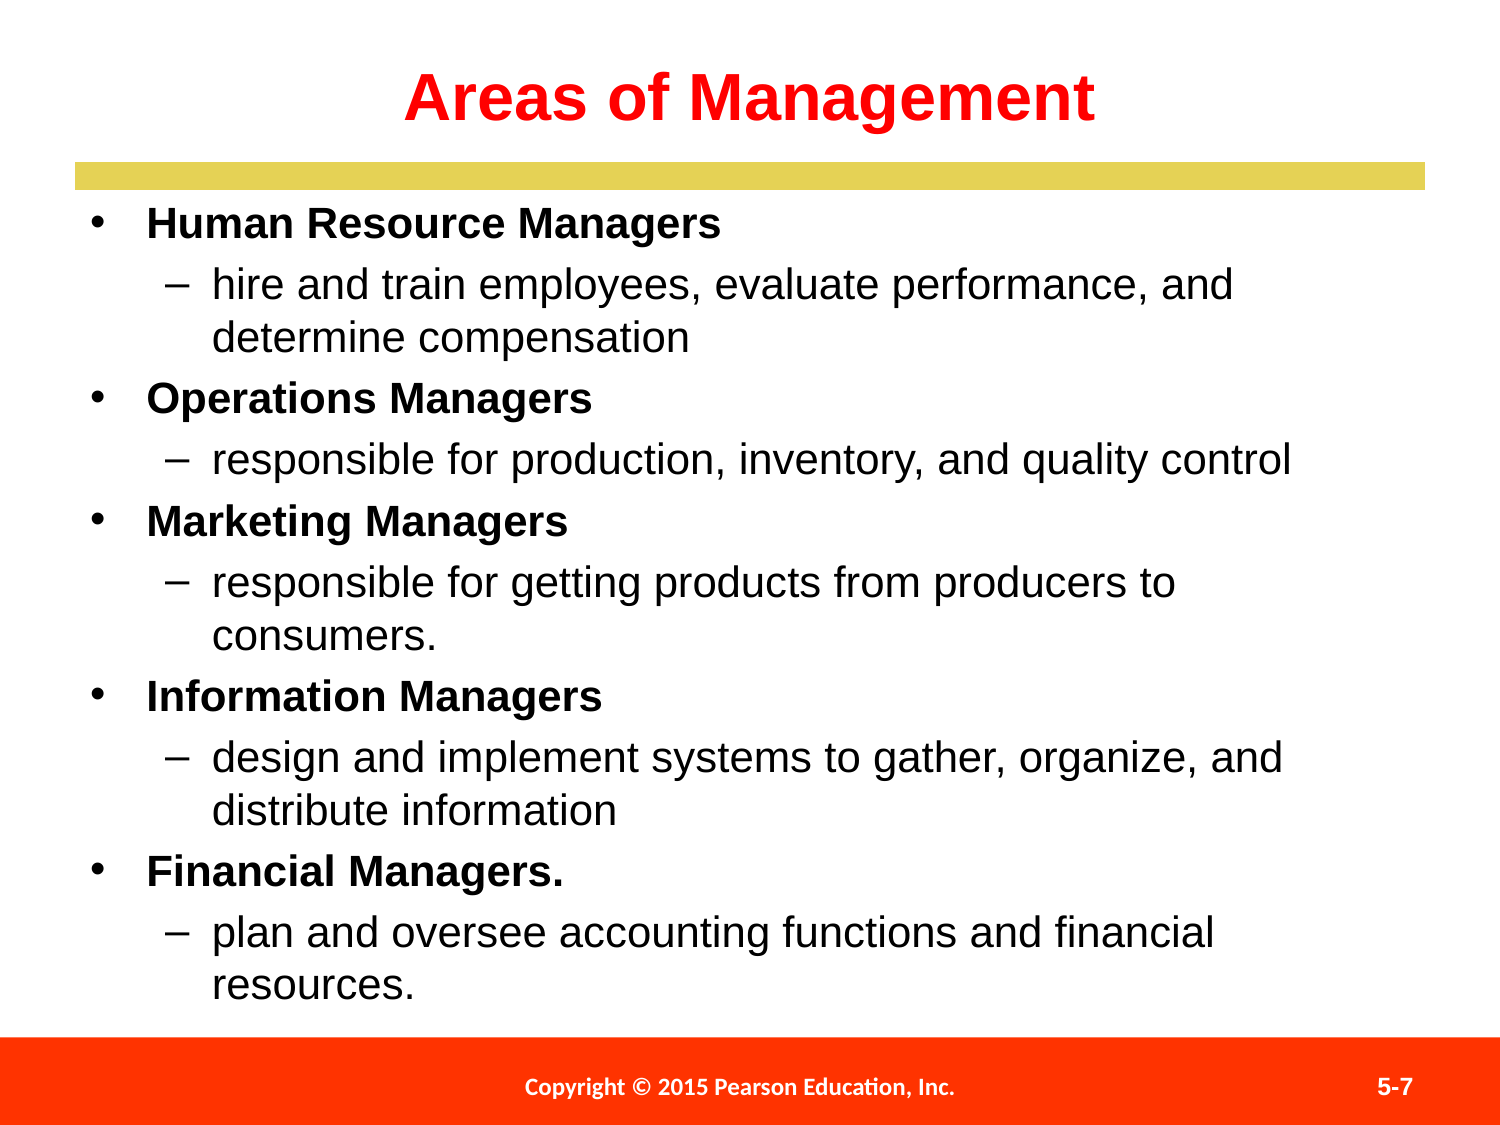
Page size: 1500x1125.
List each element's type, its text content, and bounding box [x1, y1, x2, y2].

list Human Resource Managers hire and train employees, evaluate performance, and determine compensation Operations Managers responsible for production, inventory, and quality control Marketing Managers responsible for getting products from producers to consumers. Information Managers design and implement systems to gather, organize, and distribute information Financial Managers. plan and oversee accounting functions and financial resources. [74, 187, 1426, 1026]
title Areas of Management [74, 0, 1426, 187]
